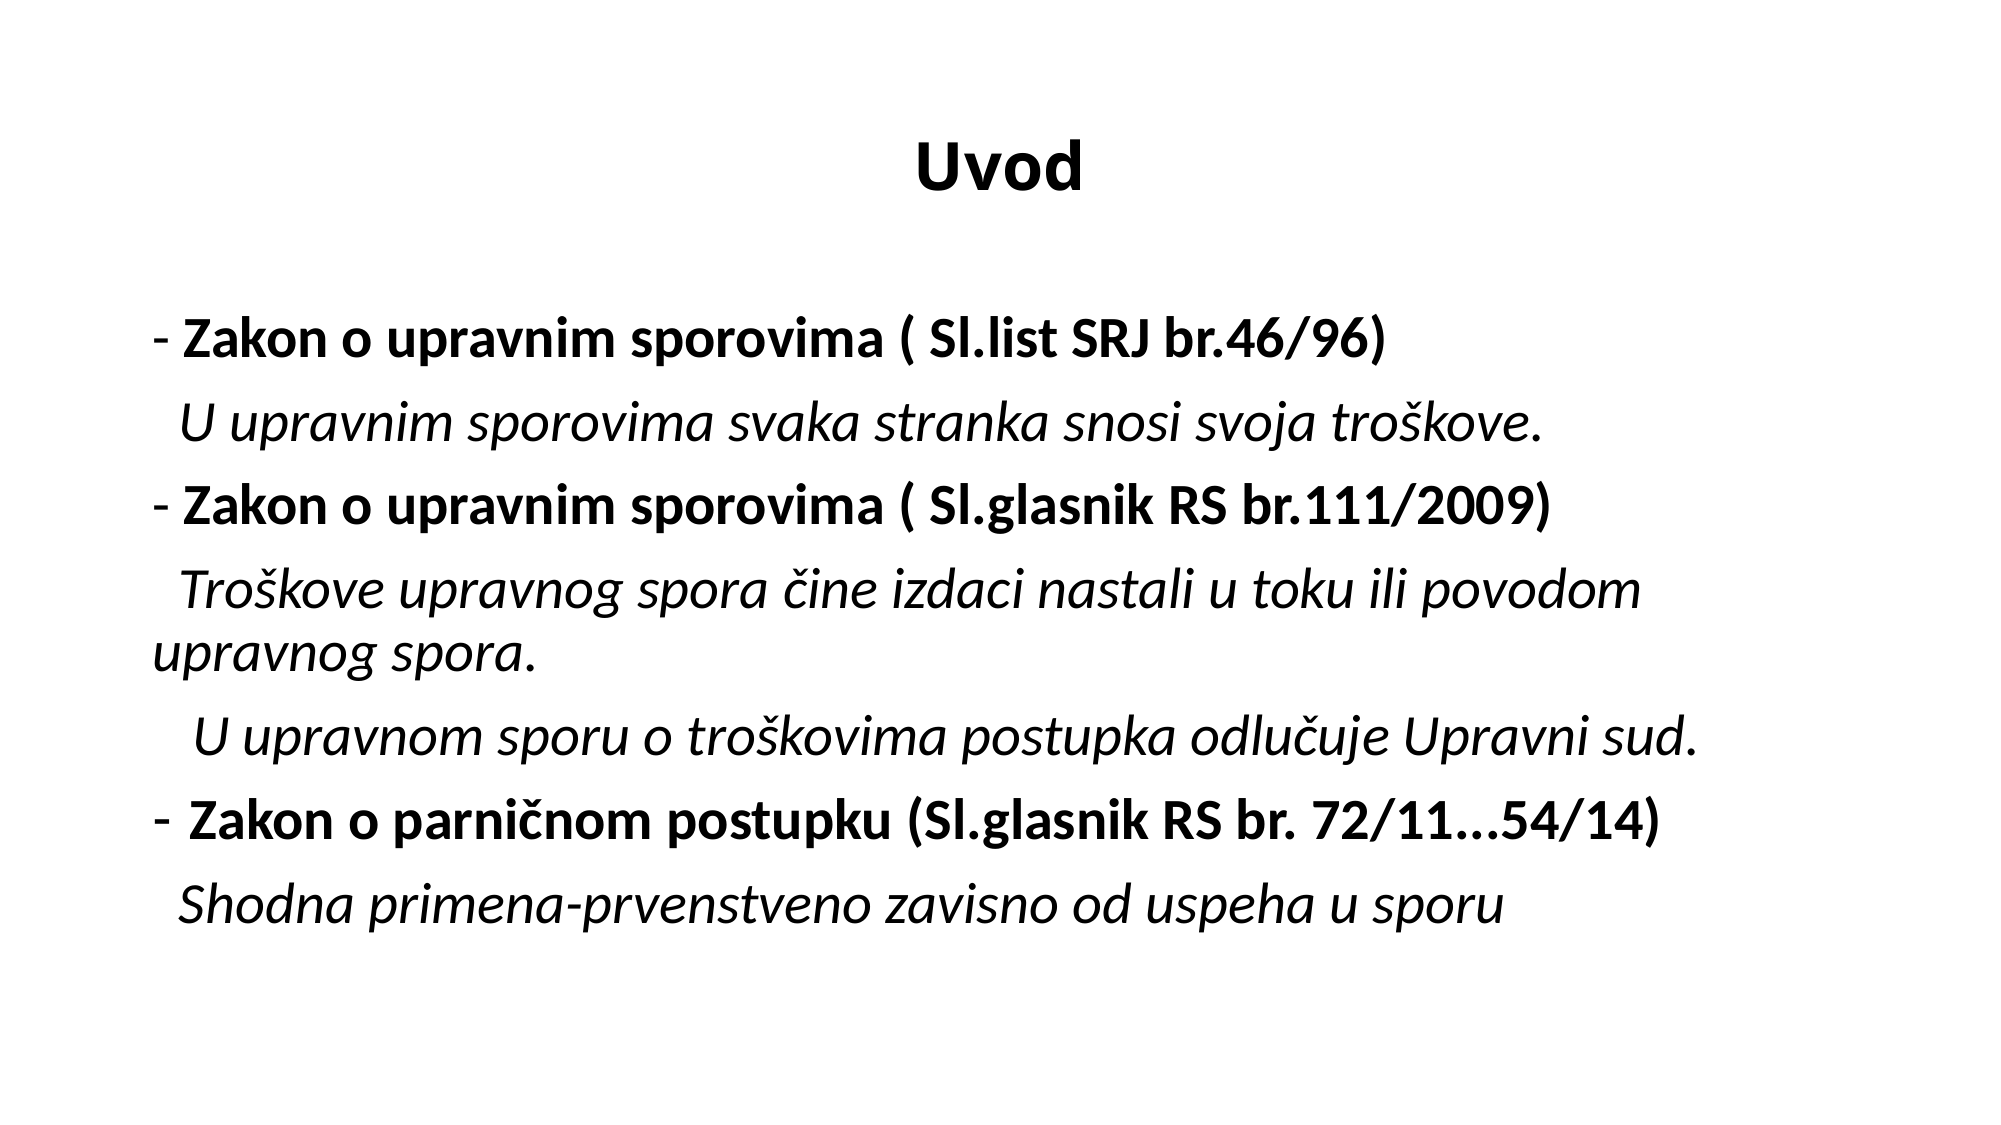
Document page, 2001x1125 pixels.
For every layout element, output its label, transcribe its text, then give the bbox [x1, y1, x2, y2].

title Uvod [137, 59, 1863, 278]
list - Zakon o upravnim sporovima ( Sl.list SRJ br.46/96) U upravnim sporovima svaka stranka snosi svoja troškove. - Zakon o upravnim sporovima ( Sl.glasnik RS br.111/2009) Troškove upravnog spora čine izdaci nastali u toku ili povodom upravnog spora. U upravnom sporu o troškovima postupka odlučuje Upravni sud. Zakon o parničnom postupku (Sl.glasnik RS br. 72/11...54/14) Shodna primena-prvenstveno zavisno od uspeha u sporu [137, 299, 1863, 1014]
